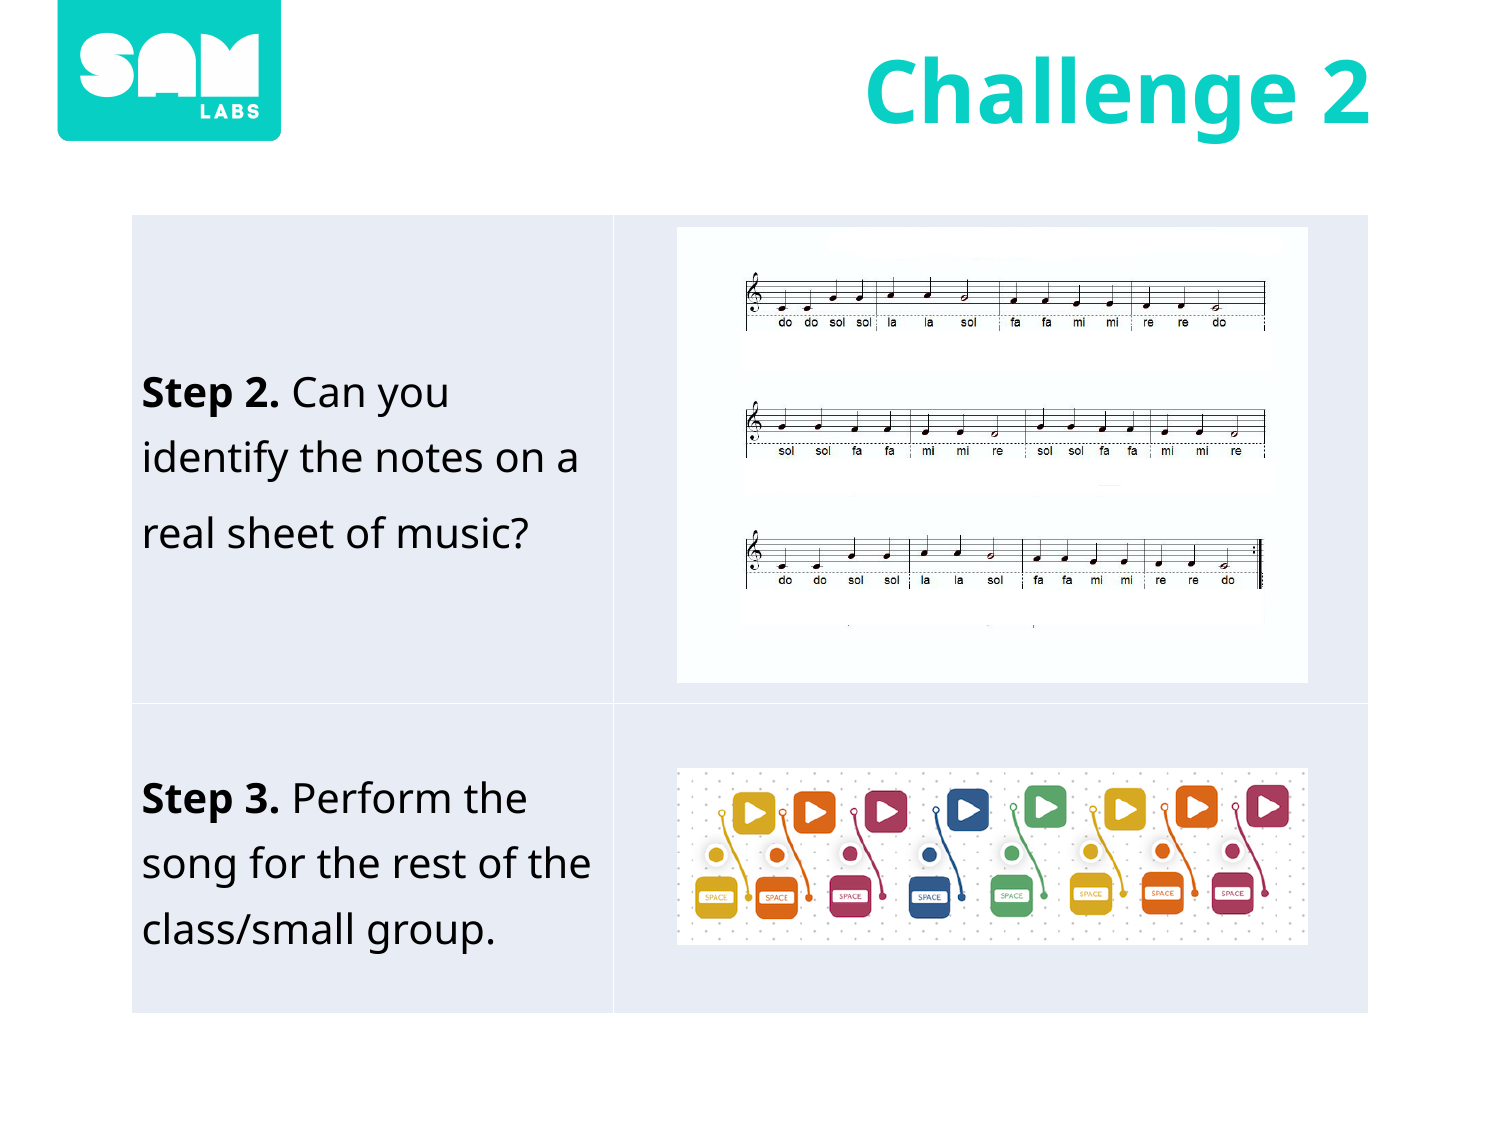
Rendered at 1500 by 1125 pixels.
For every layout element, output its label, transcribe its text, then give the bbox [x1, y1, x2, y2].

text_box Challenge 2 [286, 39, 1427, 142]
table_cell Step 3. Perform the song for the rest of the class/small group. [132, 704, 613, 1013]
table_header Step 2. Can you identify the notes on a real sheet of music? [132, 215, 613, 703]
picture [676, 767, 1308, 945]
picture [0, 0, 281, 142]
picture [676, 227, 1308, 683]
table_header [614, 215, 1368, 703]
table_cell [614, 704, 1368, 1013]
